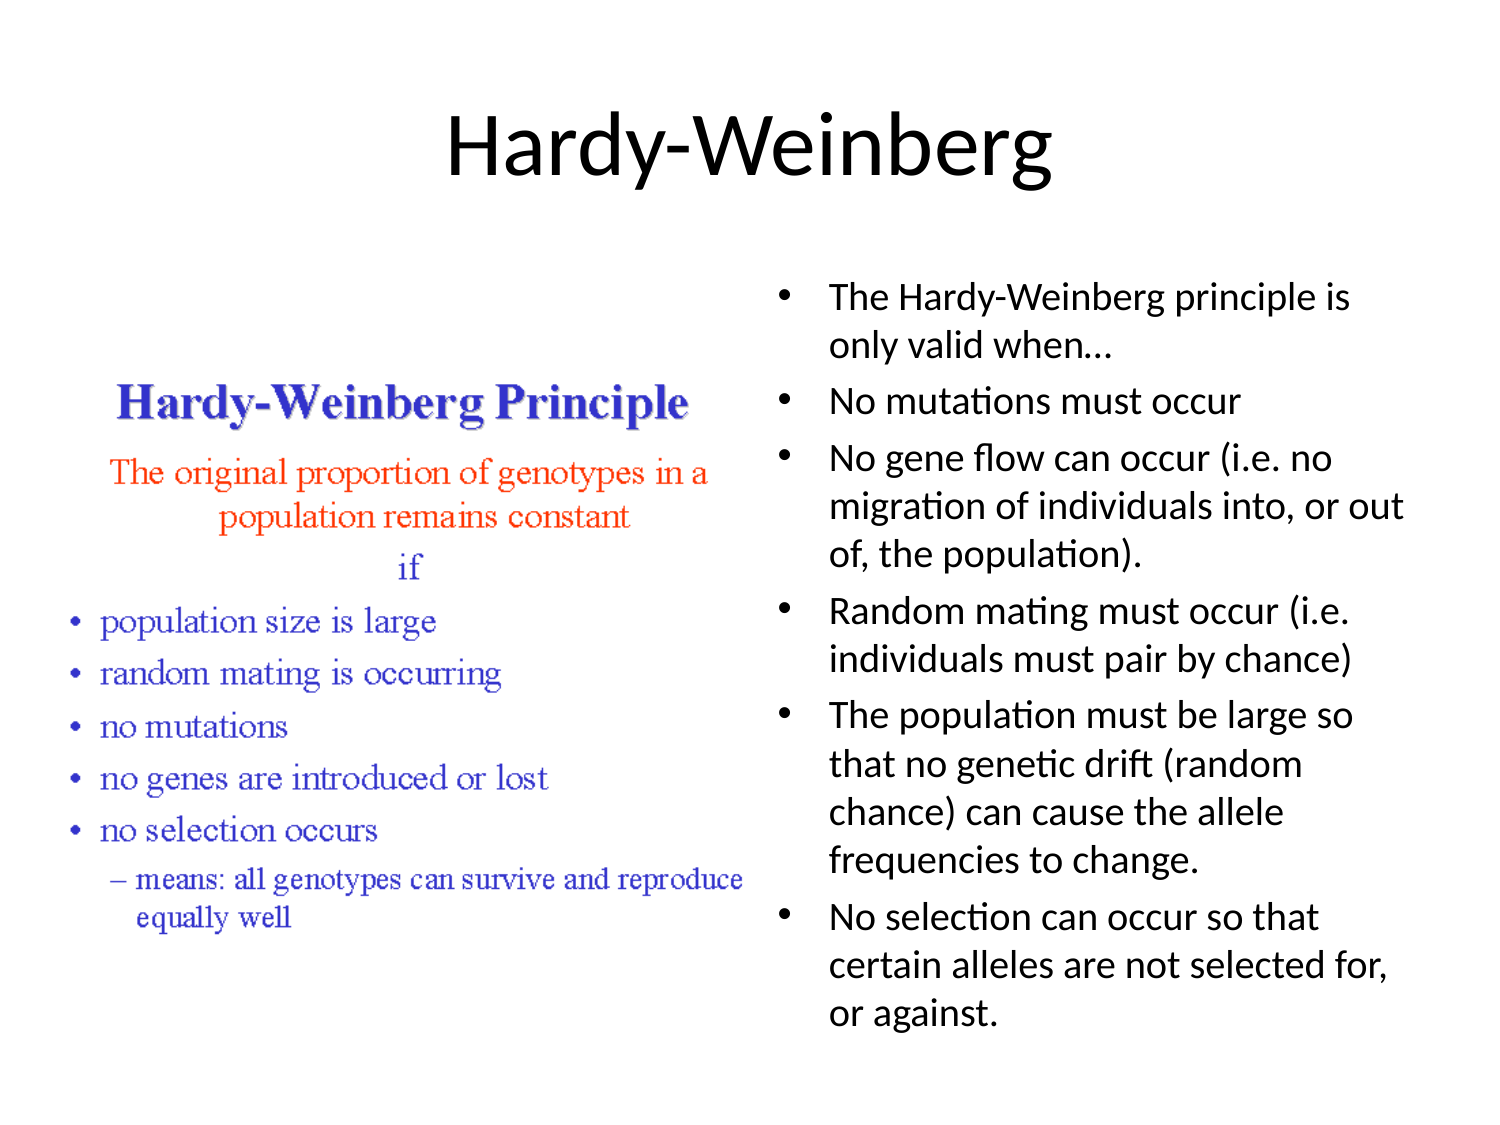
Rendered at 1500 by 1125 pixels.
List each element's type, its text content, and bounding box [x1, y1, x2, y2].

picture [0, 349, 756, 963]
title Hardy-Weinberg [75, 45, 1425, 233]
list The Hardy-Weinberg principle is only valid when… No mutations must occur No gene flow can occur (i.e. no migration of individuals into, or out of, the population). Random mating must occur (i.e. individuals must pair by chance) The population must be large so that no genetic drift (random chance) can cause the allele frequencies to change. No selection can occur so that certain alleles are not selected for, or against. [762, 262, 1425, 1063]
